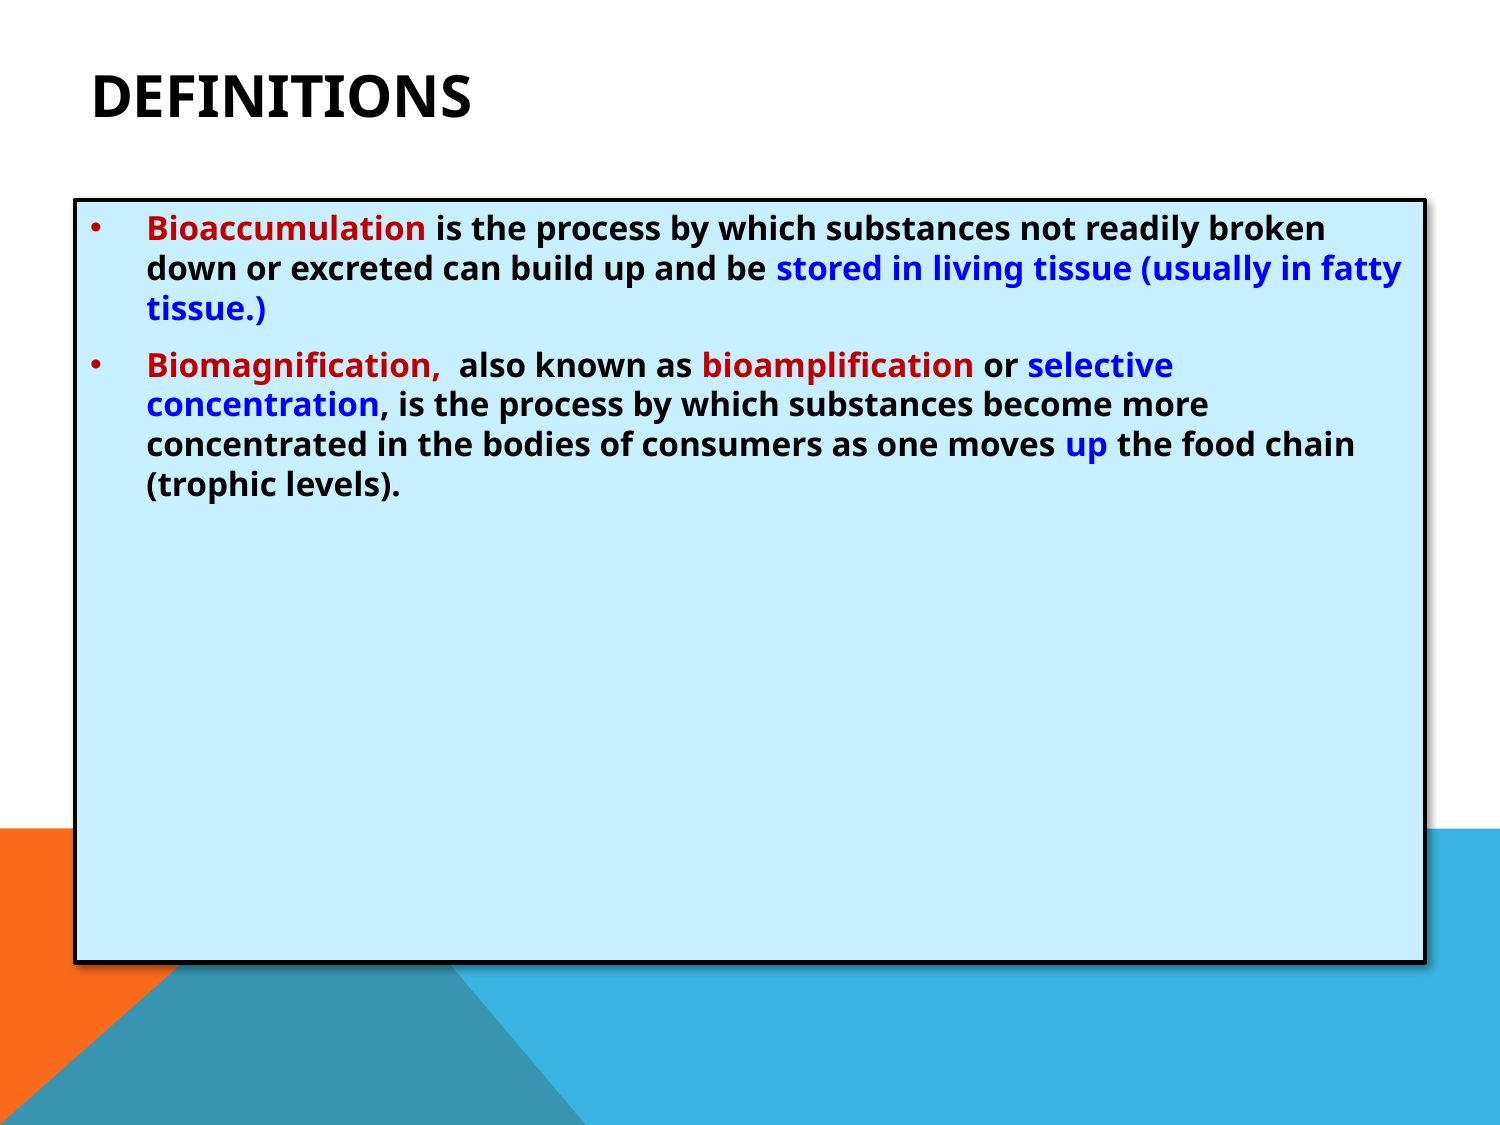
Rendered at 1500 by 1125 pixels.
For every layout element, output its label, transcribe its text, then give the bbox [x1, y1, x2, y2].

list Bioaccumulation is the process by which substances not readily broken down or excreted can build up and be stored in living tissue (usually in fatty tissue.) Biomagnification, also known as bioamplification or selective concentration, is the process by which substances become more concentrated in the bodies of consumers as one moves up the food chain (trophic levels). [75, 200, 1425, 963]
title Definitions [75, 0, 1425, 188]
